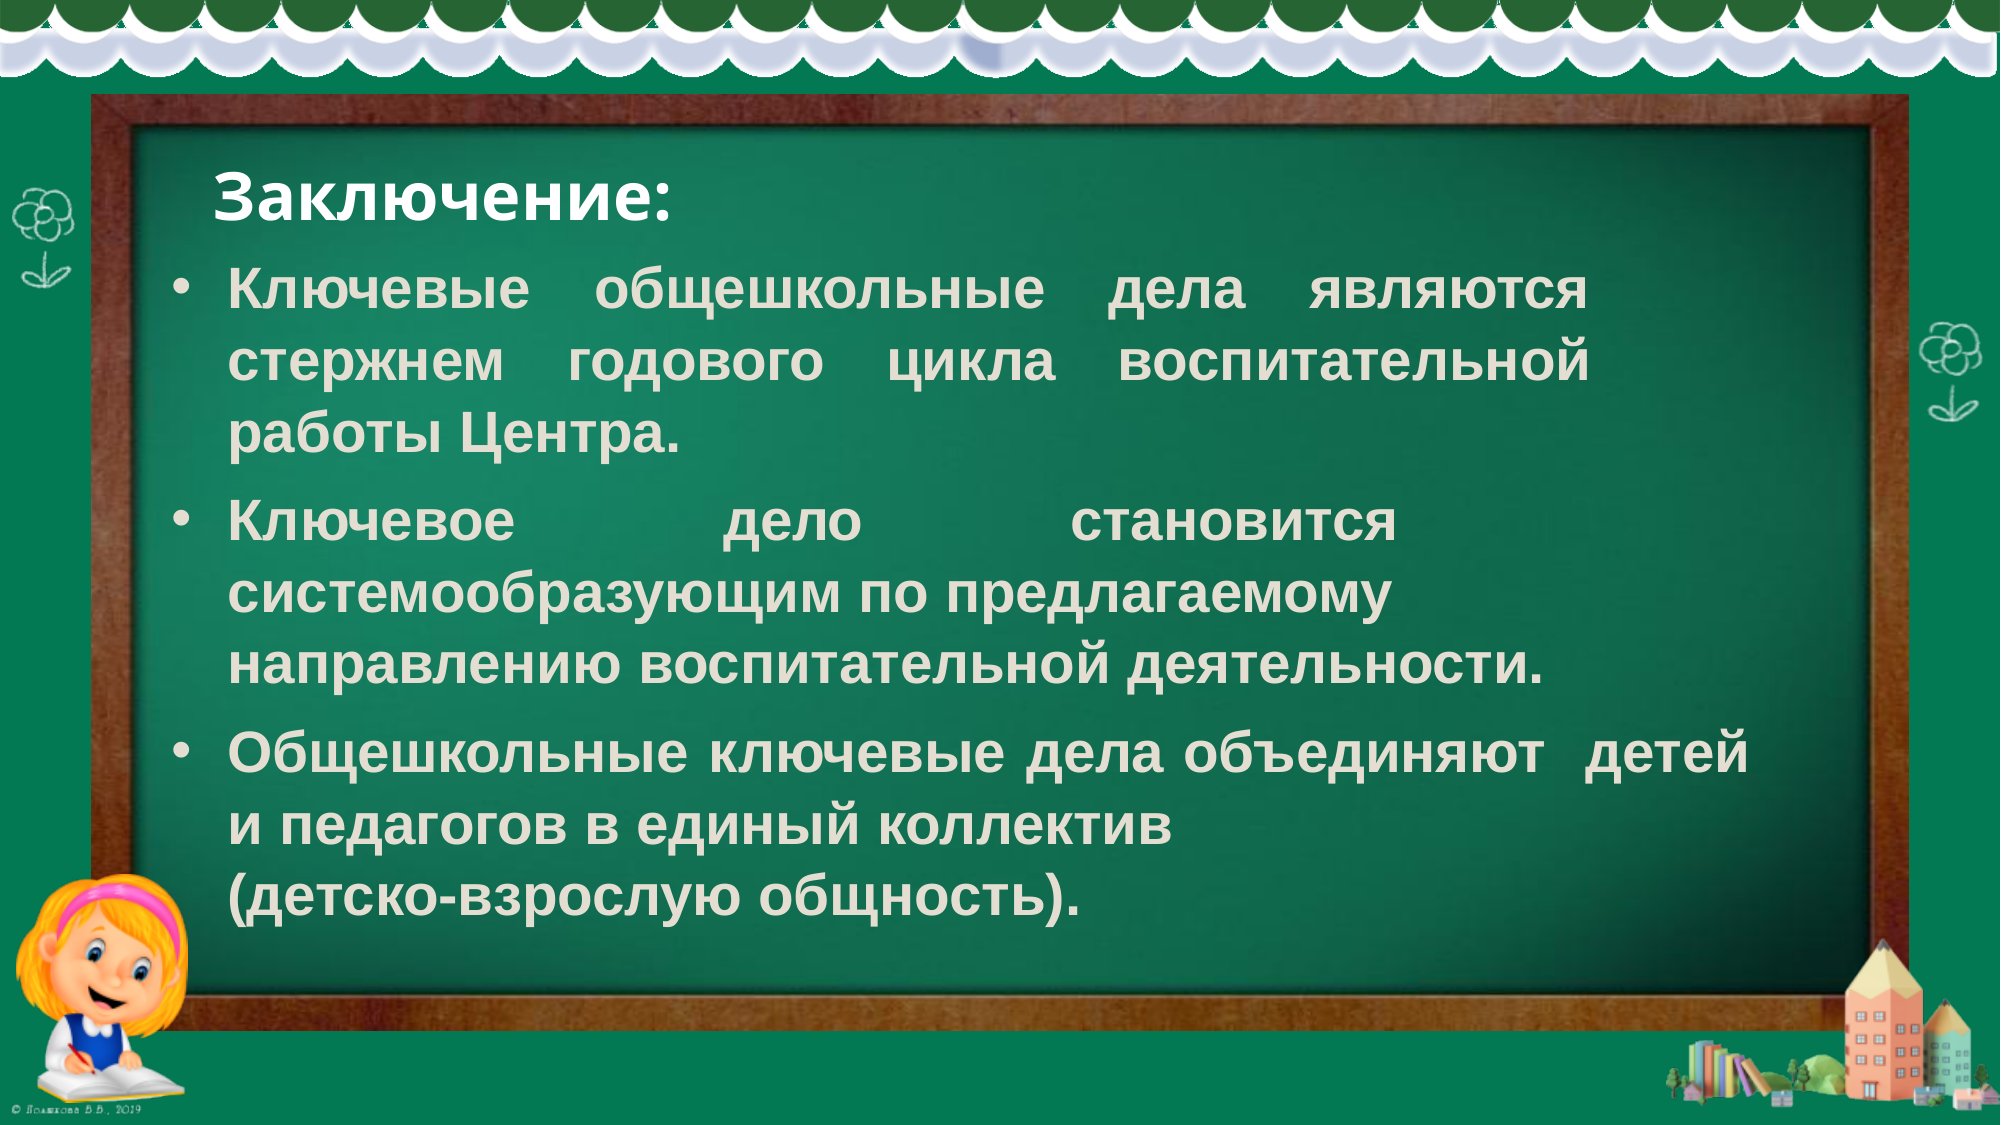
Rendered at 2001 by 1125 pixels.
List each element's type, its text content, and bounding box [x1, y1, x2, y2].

text_box Заключение: [198, 114, 1925, 283]
picture [0, 0, 2000, 1125]
text_box Ключевые общешкольные дела являются стержнем годового цикла воспитательной работы Центра. Ключевое дело становится системообразующим по предлагаемому направлению воспитательной деятельности. Общешкольные ключевые дела объединяют детей и педагогов в единый коллектив (детско-взрослую общность). [154, 240, 1766, 935]
